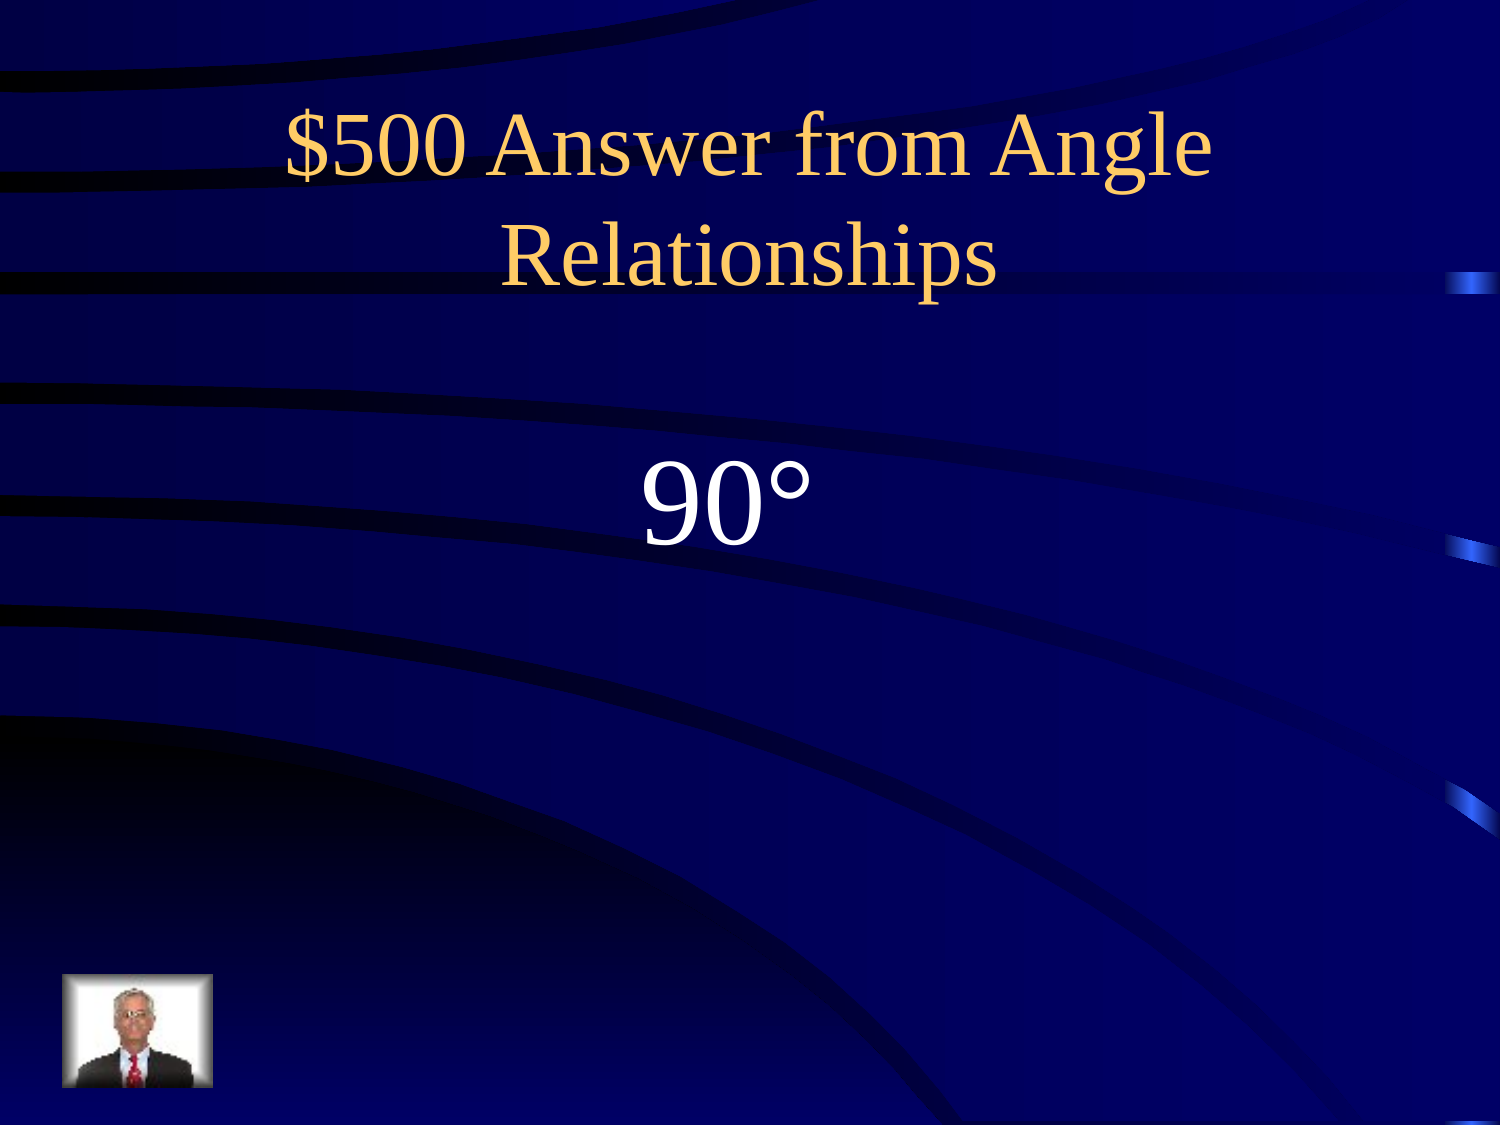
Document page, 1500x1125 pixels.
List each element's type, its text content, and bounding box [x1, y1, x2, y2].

text_box 90° [626, 412, 831, 578]
picture [62, 974, 213, 1088]
title $500 Answer from Angle Relationships [112, 99, 1388, 288]
